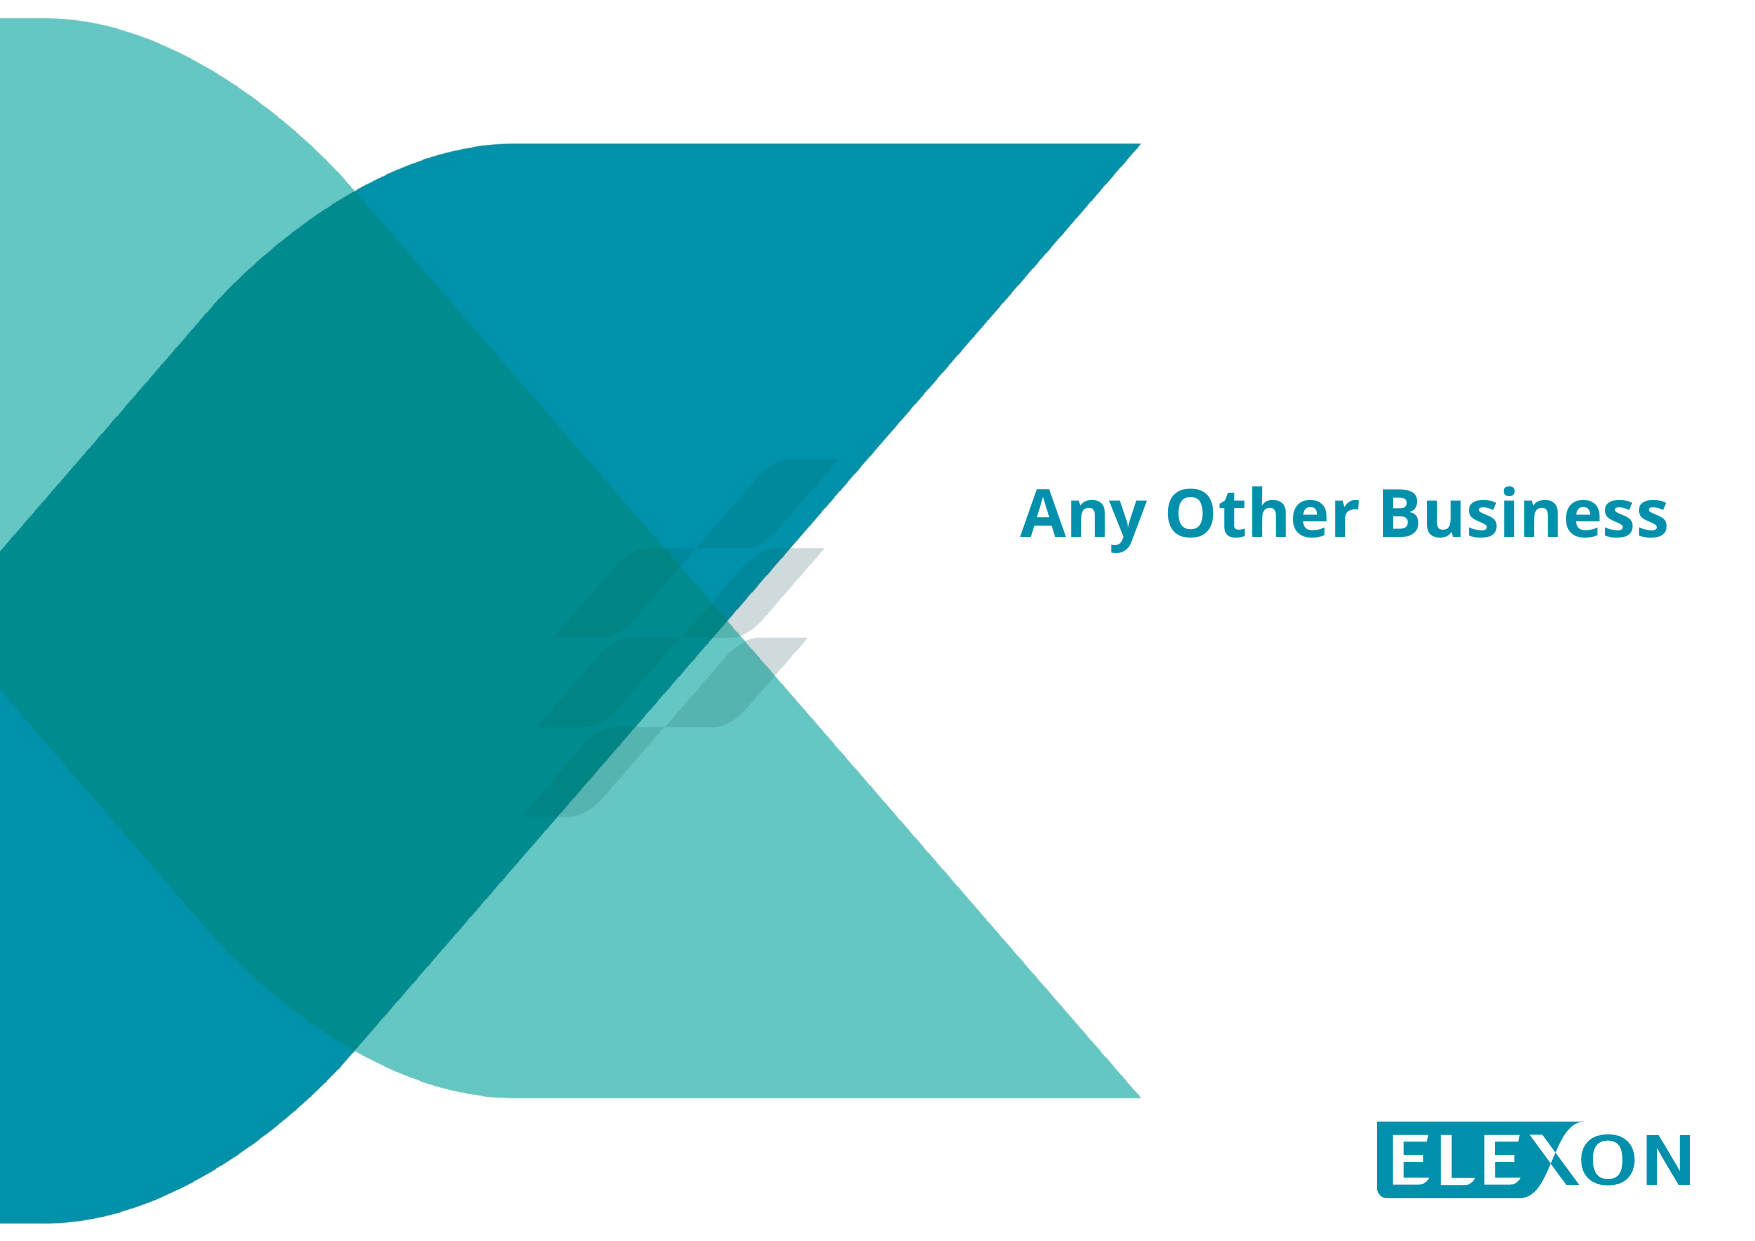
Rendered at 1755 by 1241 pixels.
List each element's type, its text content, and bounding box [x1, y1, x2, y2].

title Any Other Business [1020, 476, 1689, 631]
picture [0, 0, 1174, 1241]
